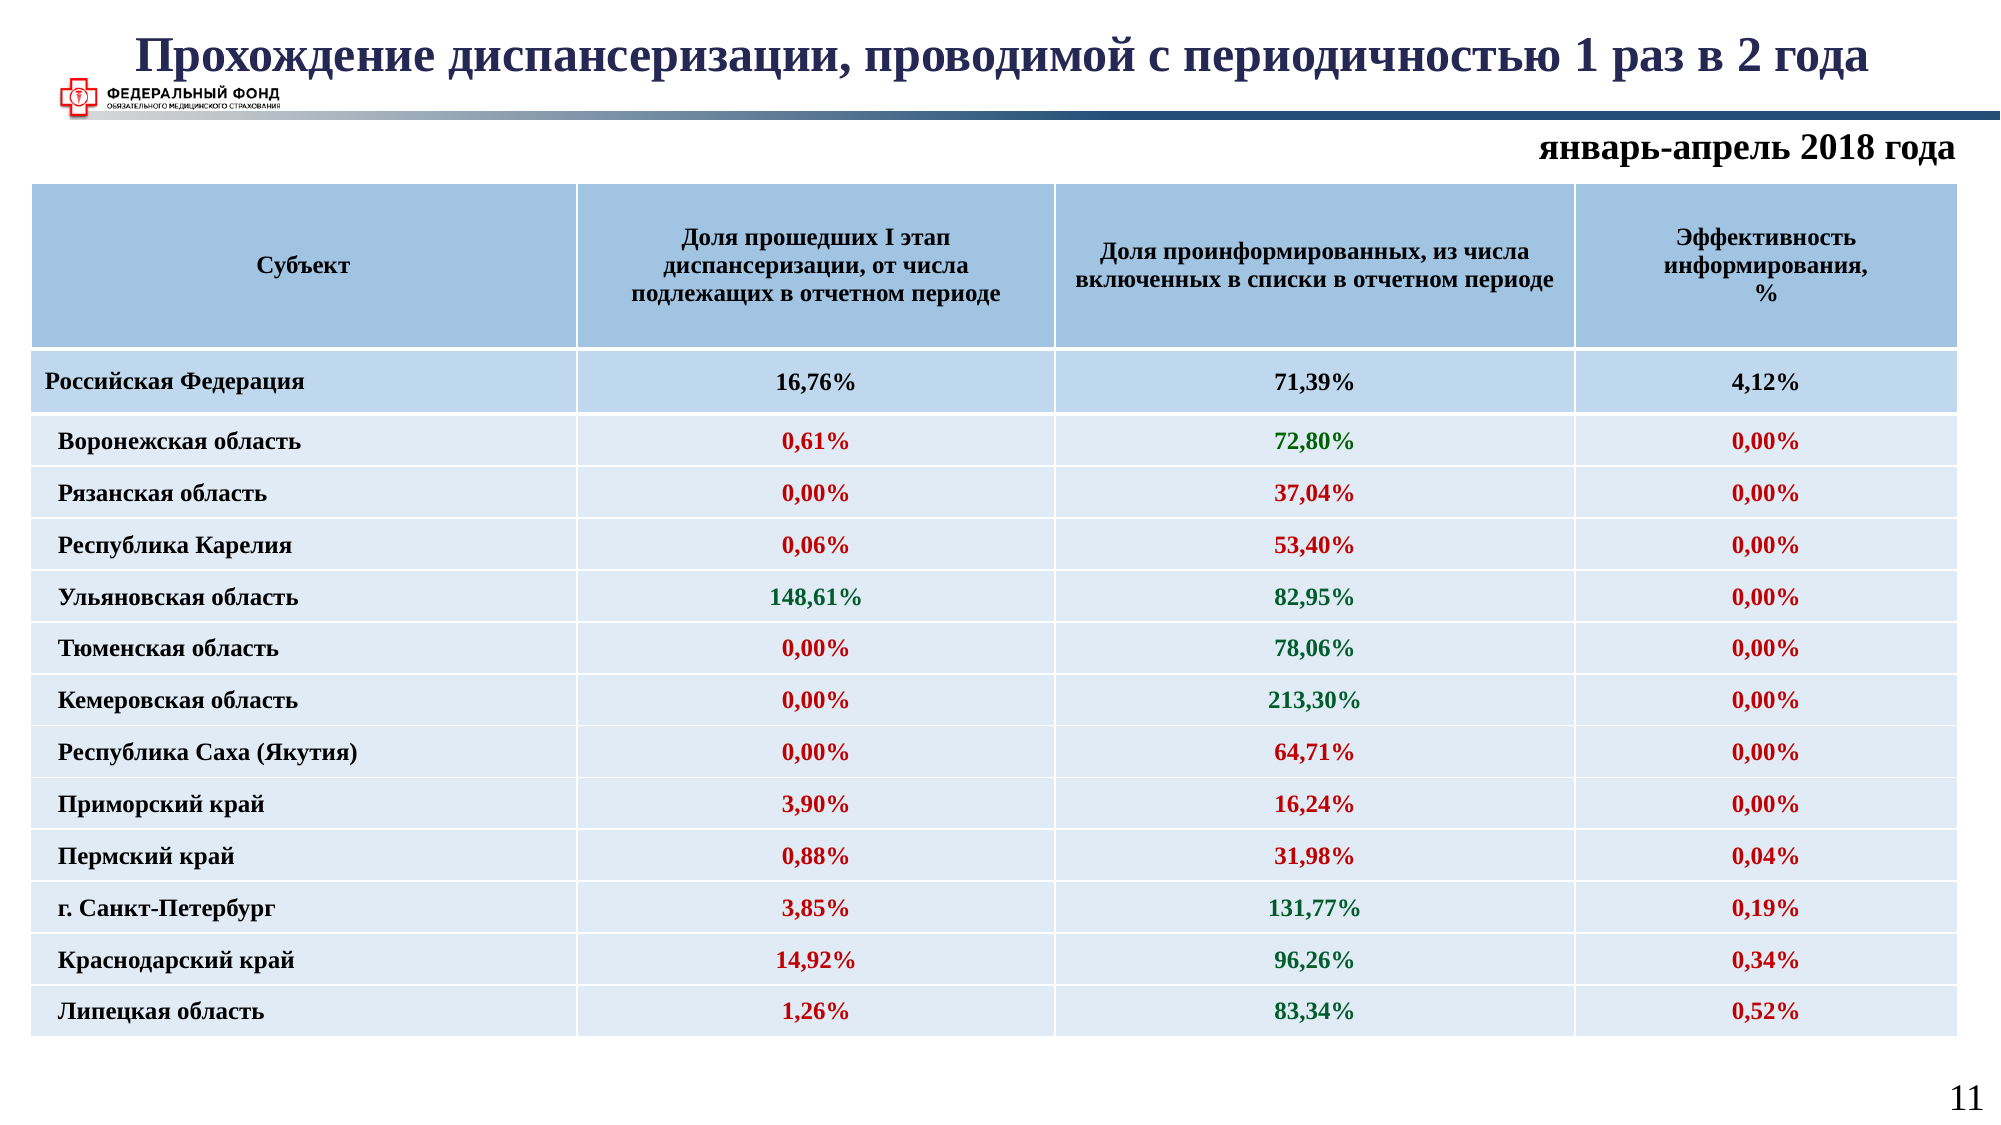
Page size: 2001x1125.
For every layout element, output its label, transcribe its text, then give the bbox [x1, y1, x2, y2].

table_cell 0,61% [578, 416, 1054, 465]
table_cell 0,00% [1576, 623, 1957, 673]
table_header Субъект [32, 184, 576, 347]
table_cell Липецкая область [31, 986, 576, 1036]
table_cell 71,39% [1056, 351, 1574, 412]
table_cell 148,61% [578, 571, 1054, 621]
table_cell 0,06% [578, 519, 1054, 569]
text_box январь-апрель 2018 года [1524, 115, 1972, 175]
table_cell 82,95% [1056, 571, 1574, 621]
table_cell Приморский край [31, 778, 576, 828]
table_cell 0,00% [1576, 726, 1957, 777]
table_cell 0,34% [1576, 934, 1957, 984]
table_cell 0,04% [1576, 830, 1957, 880]
picture [58, 103, 280, 120]
table_cell 16,76% [578, 351, 1054, 412]
table_cell 0,00% [1576, 778, 1957, 828]
table_cell Пермский край [31, 830, 576, 880]
table_cell 37,04% [1056, 467, 1574, 517]
table_cell Воронежская область [31, 416, 576, 465]
table_cell 0,19% [1576, 882, 1957, 932]
table_cell 0,00% [578, 623, 1054, 673]
table_cell 78,06% [1056, 623, 1574, 673]
table_cell Краснодарский край [31, 934, 576, 984]
table_cell 53,40% [1056, 519, 1574, 569]
text_box Прохождение диспансеризации, проводимой с периодичностью 1 раз в 2 года [57, 6, 1947, 103]
table_cell 3,90% [578, 778, 1054, 828]
table_cell Рязанская область [31, 467, 576, 517]
table_cell 0,00% [578, 467, 1054, 517]
slide_number 11 [1550, 1065, 2000, 1125]
table_cell 14,92% [578, 934, 1054, 984]
table_cell 64,71% [1056, 726, 1574, 777]
table_cell 83,34% [1056, 986, 1574, 1036]
table_cell Ульяновская область [31, 571, 576, 621]
table_cell 96,26% [1056, 934, 1574, 984]
table_cell 31,98% [1056, 830, 1574, 880]
table_header Эффективность информирования, % [1576, 184, 1957, 347]
table_cell 213,30% [1056, 675, 1574, 725]
table_cell Тюменская область [31, 623, 576, 673]
table_cell 0,00% [1576, 416, 1957, 465]
table_cell 1,26% [578, 986, 1054, 1036]
table_cell 4,12% [1576, 351, 1957, 412]
table_cell 0,00% [1576, 675, 1957, 725]
table_cell 0,00% [1576, 467, 1957, 517]
table_cell 131,77% [1056, 882, 1574, 932]
table_cell г. Санкт-Петербург [31, 882, 576, 932]
table_cell Республика Саха (Якутия) [31, 726, 576, 777]
table_cell Российская Федерация [31, 351, 576, 412]
table_cell 0,52% [1576, 986, 1957, 1036]
table_cell 3,85% [578, 882, 1054, 932]
table_cell 72,80% [1056, 416, 1574, 465]
table_header Доля проинформированных, из числа включенных в списки в отчетном периоде [1056, 184, 1574, 347]
table_cell 0,88% [578, 830, 1054, 880]
table_cell Республика Карелия [31, 519, 576, 569]
table_cell 0,00% [578, 675, 1054, 725]
table_cell 0,00% [578, 726, 1054, 777]
table_cell 0,00% [1576, 571, 1957, 621]
table_cell 0,00% [1576, 519, 1957, 569]
table_cell 16,24% [1056, 778, 1574, 828]
table_header Доля прошедших I этап диспансеризации, от числа подлежащих в отчетном периоде [578, 184, 1054, 347]
table_cell Кемеровская область [31, 675, 576, 725]
